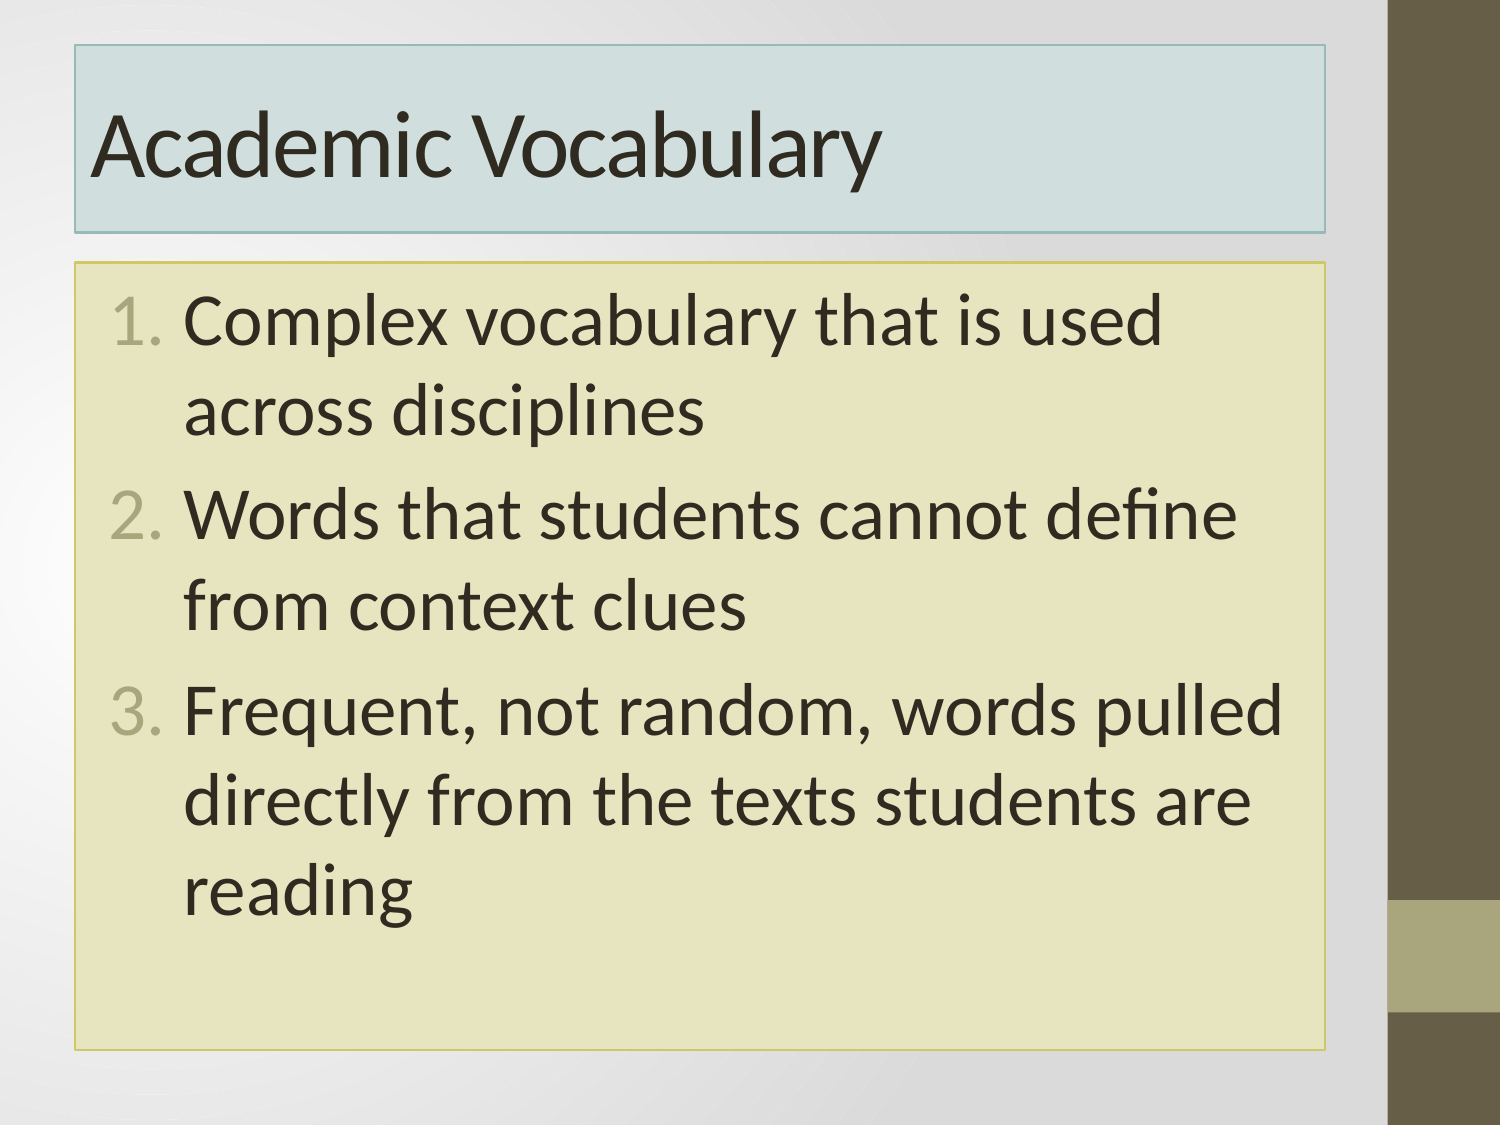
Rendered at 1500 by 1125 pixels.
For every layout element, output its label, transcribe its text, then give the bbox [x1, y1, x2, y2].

list Complex vocabulary that is used across disciplines Words that students cannot define from context clues Frequent, not random, words pulled directly from the texts students are reading [74, 261, 1326, 1051]
title Academic Vocabulary [74, 44, 1326, 234]
